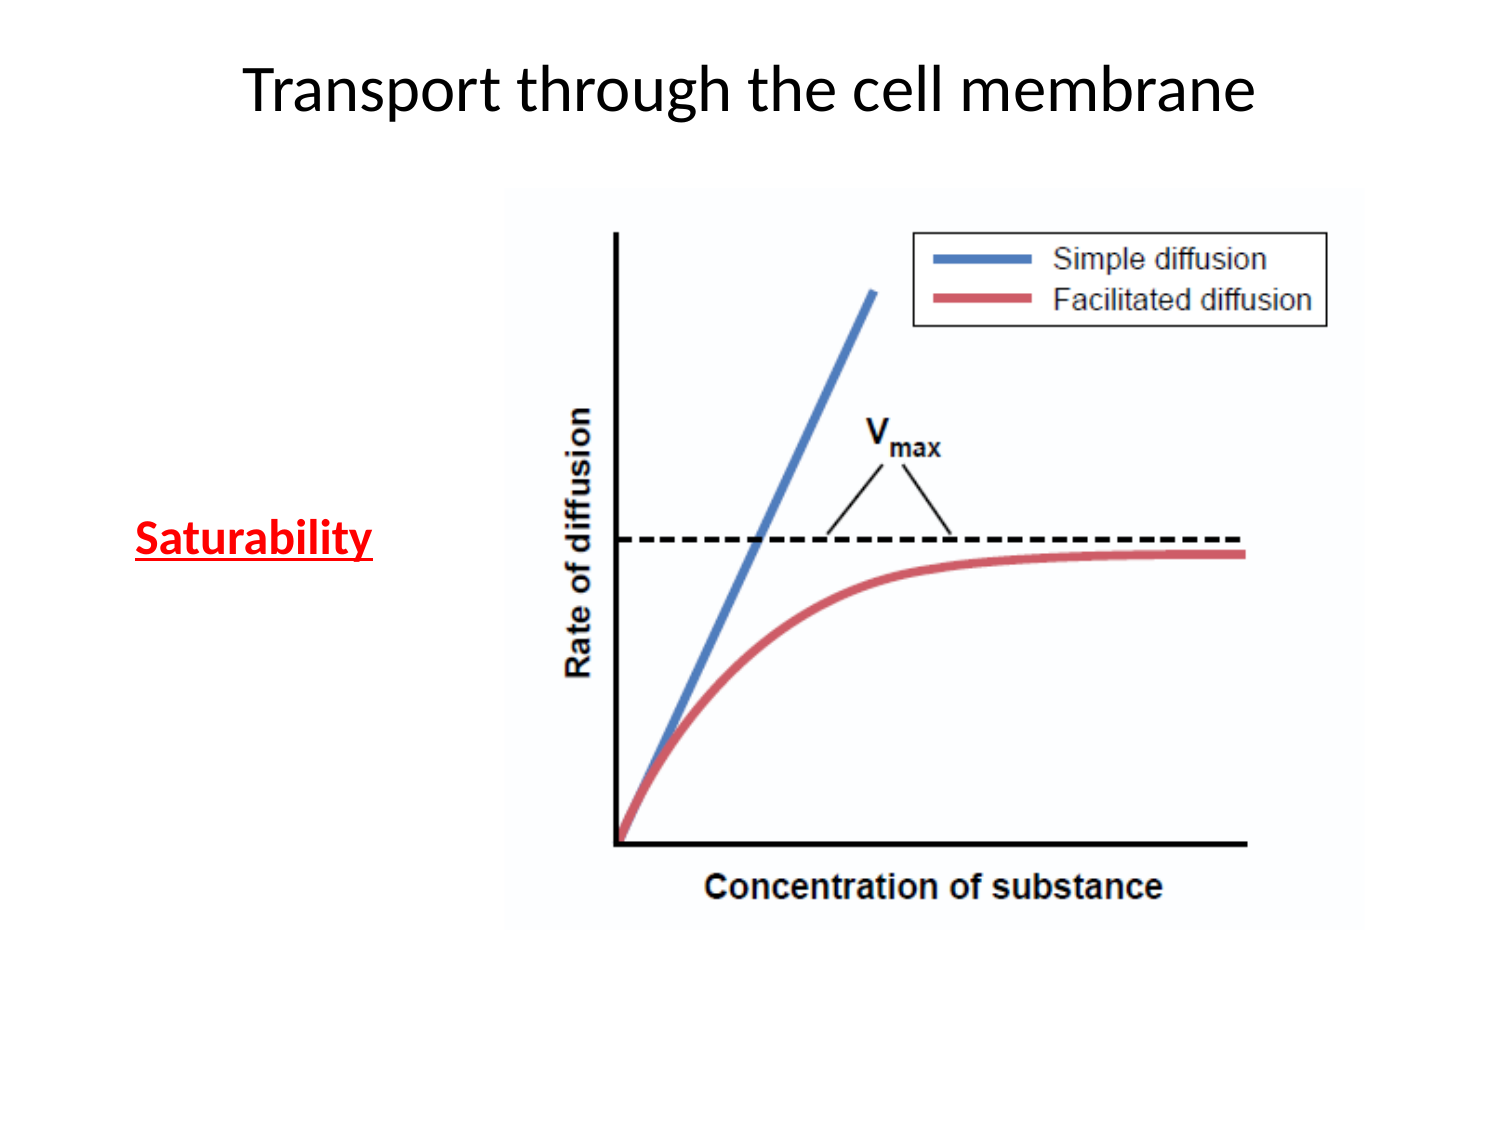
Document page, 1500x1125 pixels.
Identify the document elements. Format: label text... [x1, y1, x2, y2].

text_box Saturability [5, 493, 499, 575]
picture [504, 188, 1365, 930]
text_box Transport through the cell membrane [74, 45, 1425, 126]
